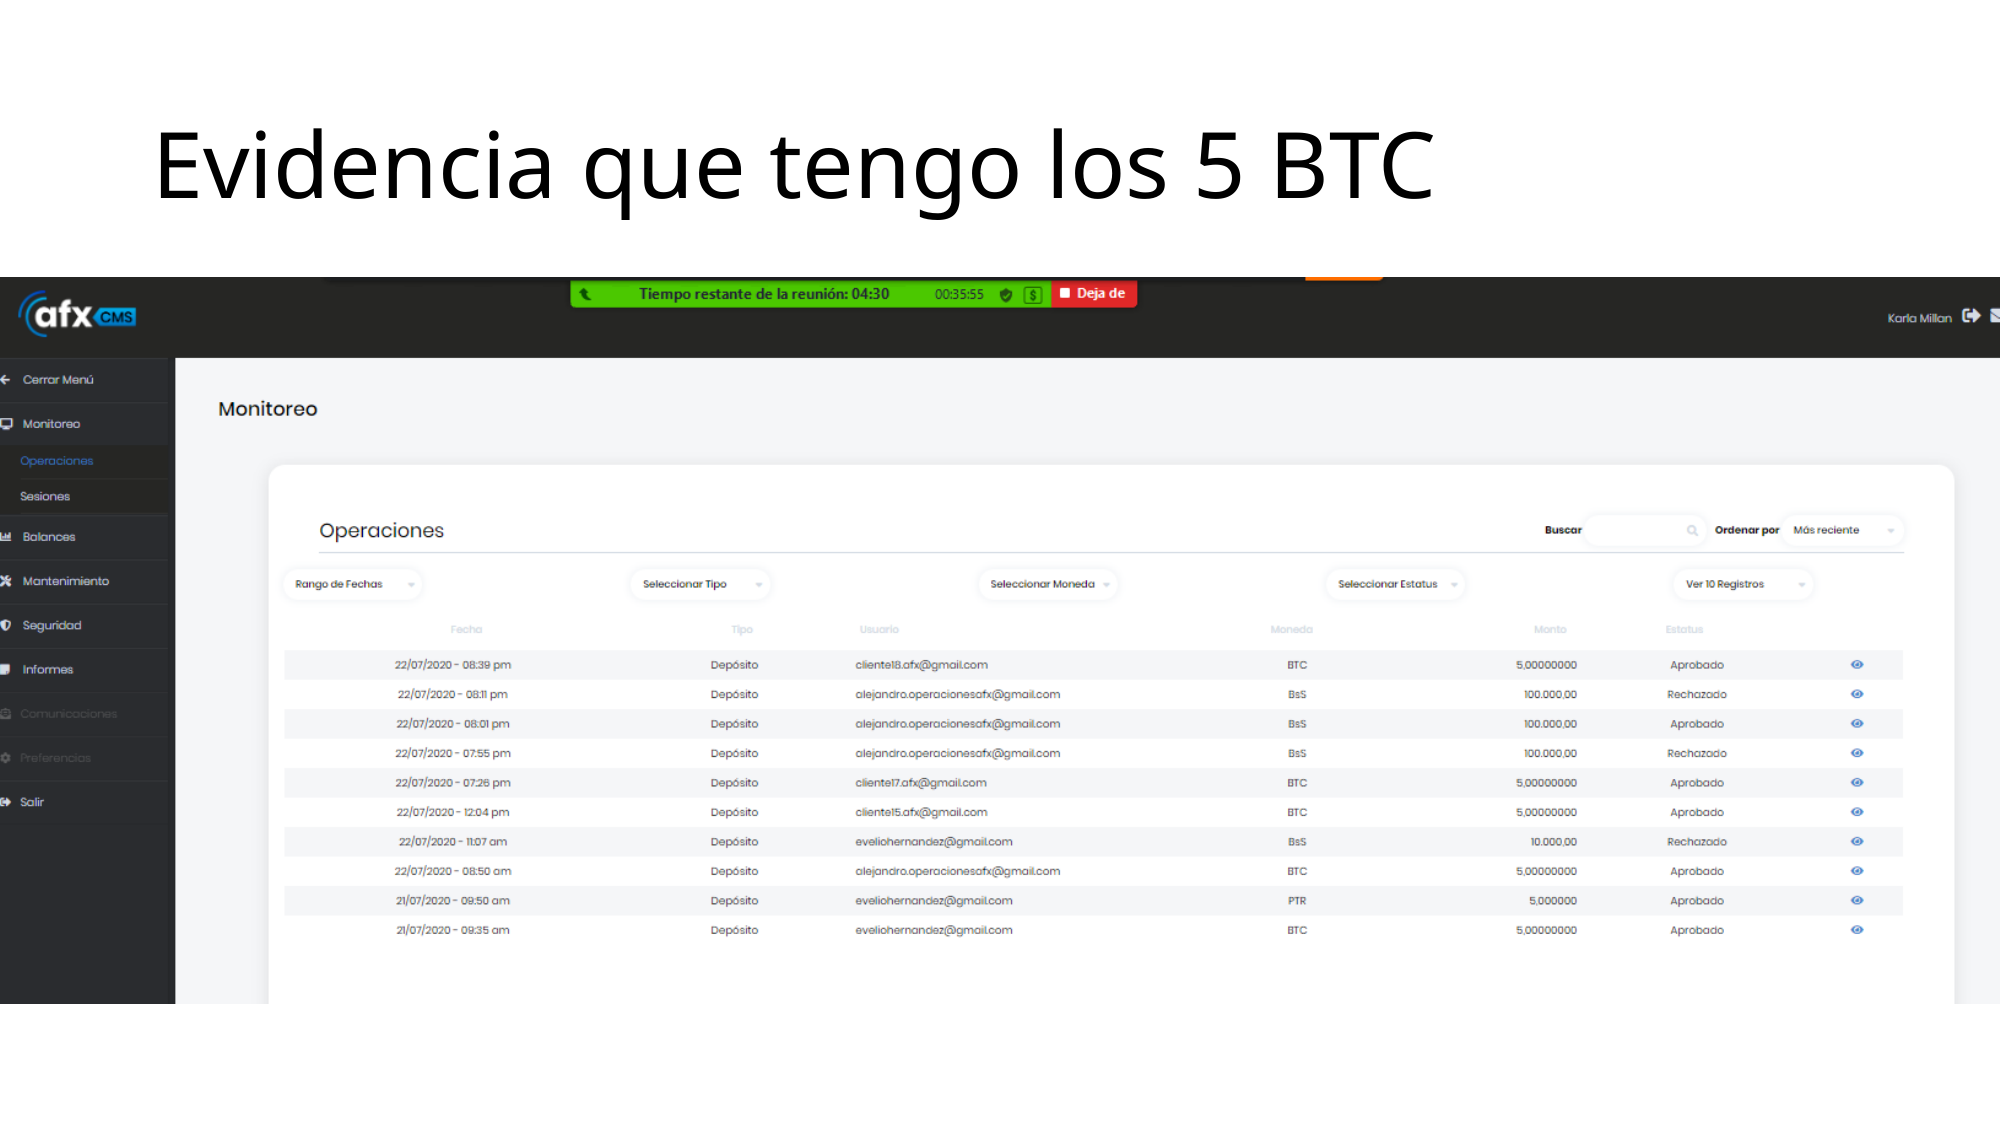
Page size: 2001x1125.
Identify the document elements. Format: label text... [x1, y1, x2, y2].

title Evidencia que tengo los 5 BTC [137, 59, 1863, 277]
picture [0, 277, 2000, 1004]
